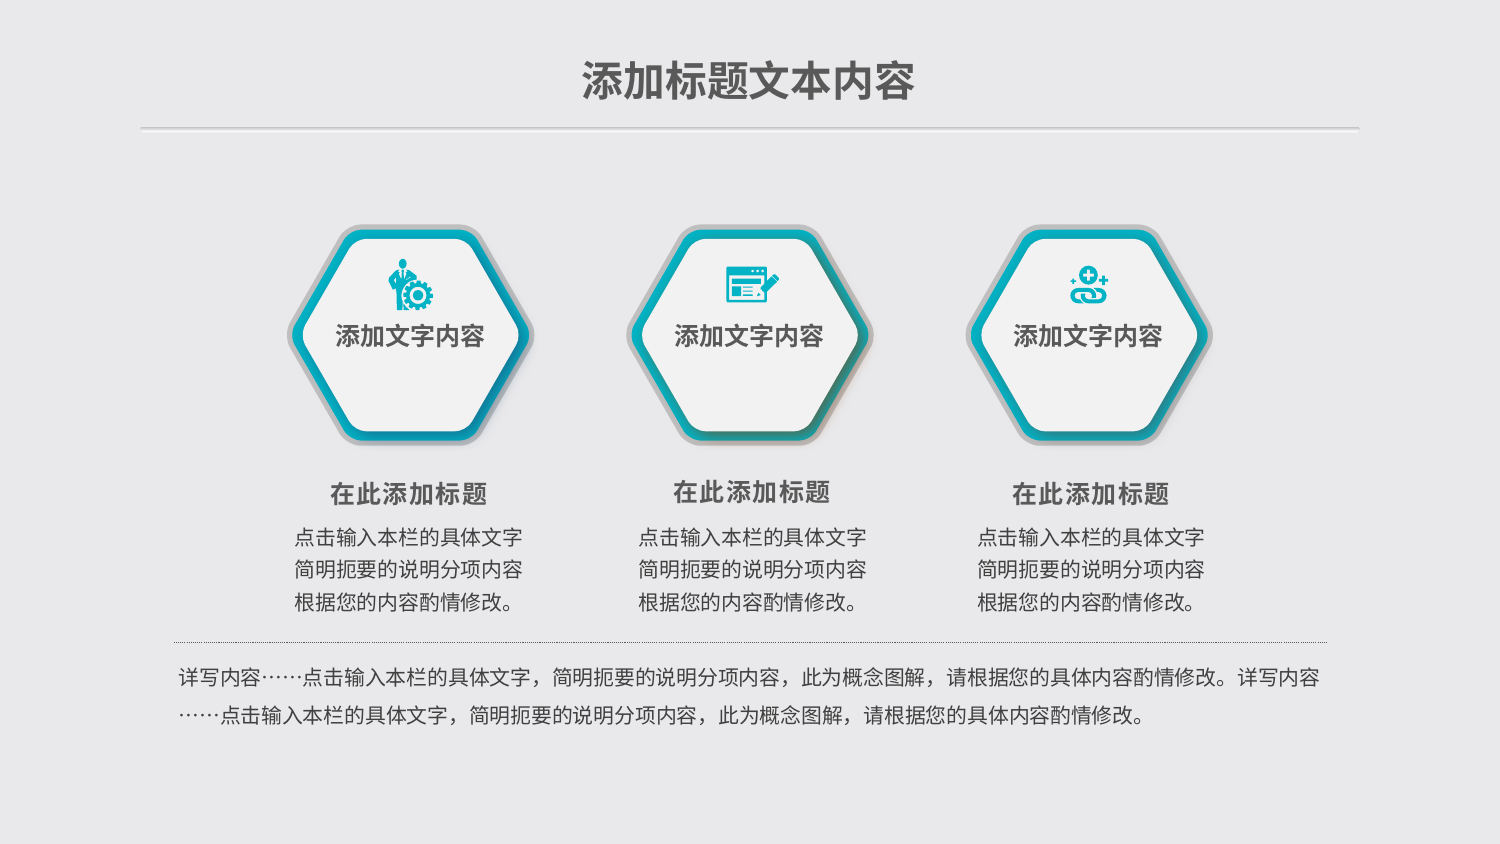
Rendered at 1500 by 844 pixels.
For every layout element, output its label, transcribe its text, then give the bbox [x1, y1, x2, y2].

text_box [627, 226, 827, 445]
text_box [139, 125, 1361, 134]
text_box 添加标题文本内容 [459, 49, 1038, 111]
text_box 添加文字内容 [663, 314, 836, 356]
text_box [288, 226, 483, 443]
text_box [980, 237, 1199, 433]
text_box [1070, 265, 1109, 304]
text_box 详写内容……点击输入本栏的具体文字，简明扼要的说明分项内容，此为概念图解，请根据您的具体内容酌情修改。详写内容……点击输入本栏的具体文字，简明扼要的说明分项内容，此为概念图解，请根据您的具体内容酌情修改。 [167, 646, 1333, 733]
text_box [388, 258, 433, 311]
text_box [967, 226, 1164, 444]
text_box 添加文字内容 [323, 314, 497, 356]
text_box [726, 266, 780, 303]
text_box [641, 237, 859, 433]
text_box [592, 468, 913, 642]
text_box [592, 643, 913, 653]
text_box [931, 470, 1252, 642]
text_box 添加文字内容 [1002, 314, 1176, 356]
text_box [248, 643, 569, 653]
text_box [248, 470, 569, 642]
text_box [931, 643, 1252, 653]
text_box [301, 237, 520, 433]
